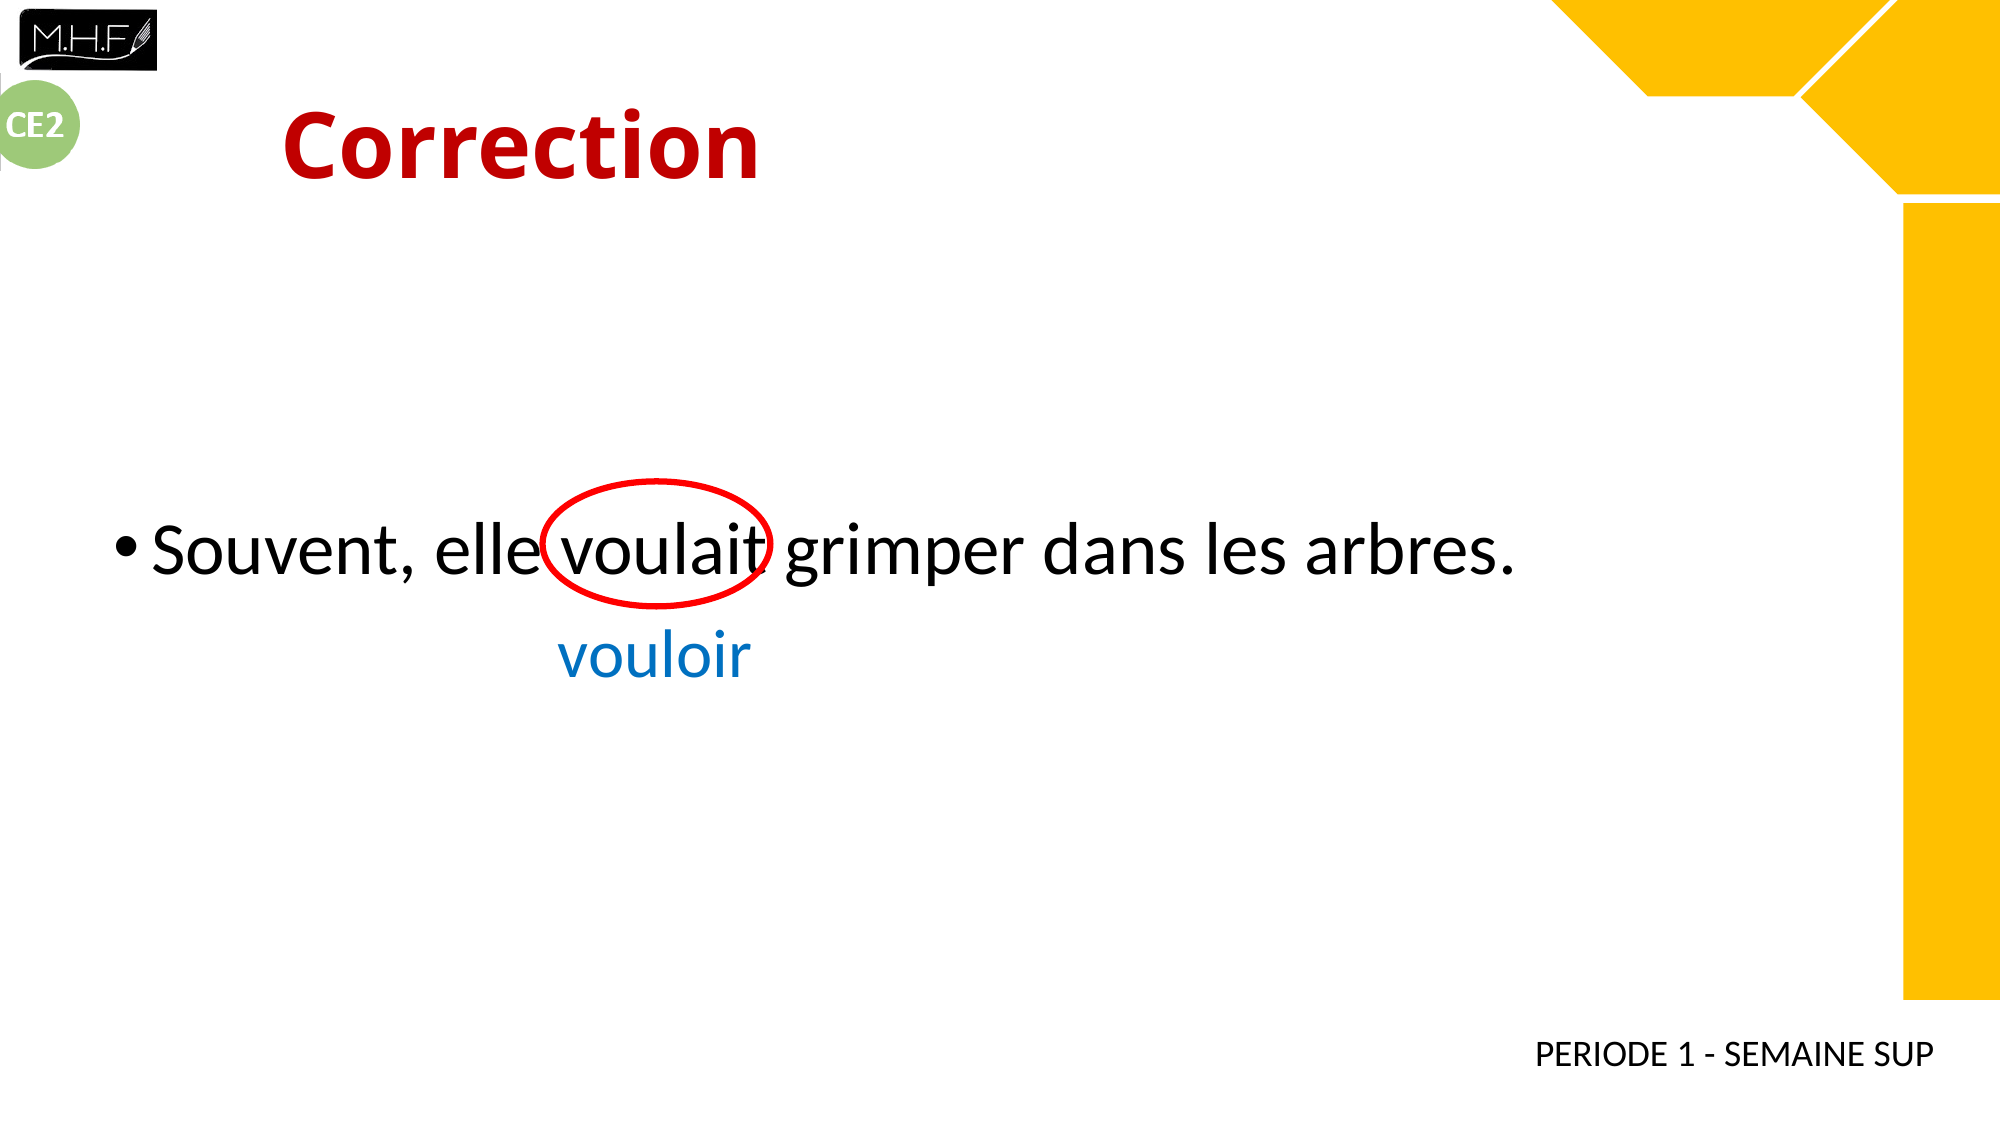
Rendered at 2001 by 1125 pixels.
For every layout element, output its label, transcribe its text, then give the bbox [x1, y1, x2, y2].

text_box [1799, 0, 2000, 196]
text_box Souvent, elle voulait grimper dans les arbres. [98, 327, 1930, 613]
text_box [1549, 0, 1892, 98]
text_box [541, 480, 772, 601]
text_box vouloir [543, 601, 771, 699]
text_box PERIODE 1 - SEMAINE SUP [1362, 1021, 1967, 1082]
text_box [1902, 202, 2000, 1001]
picture [0, 7, 157, 171]
title Correction [265, 40, 1526, 258]
